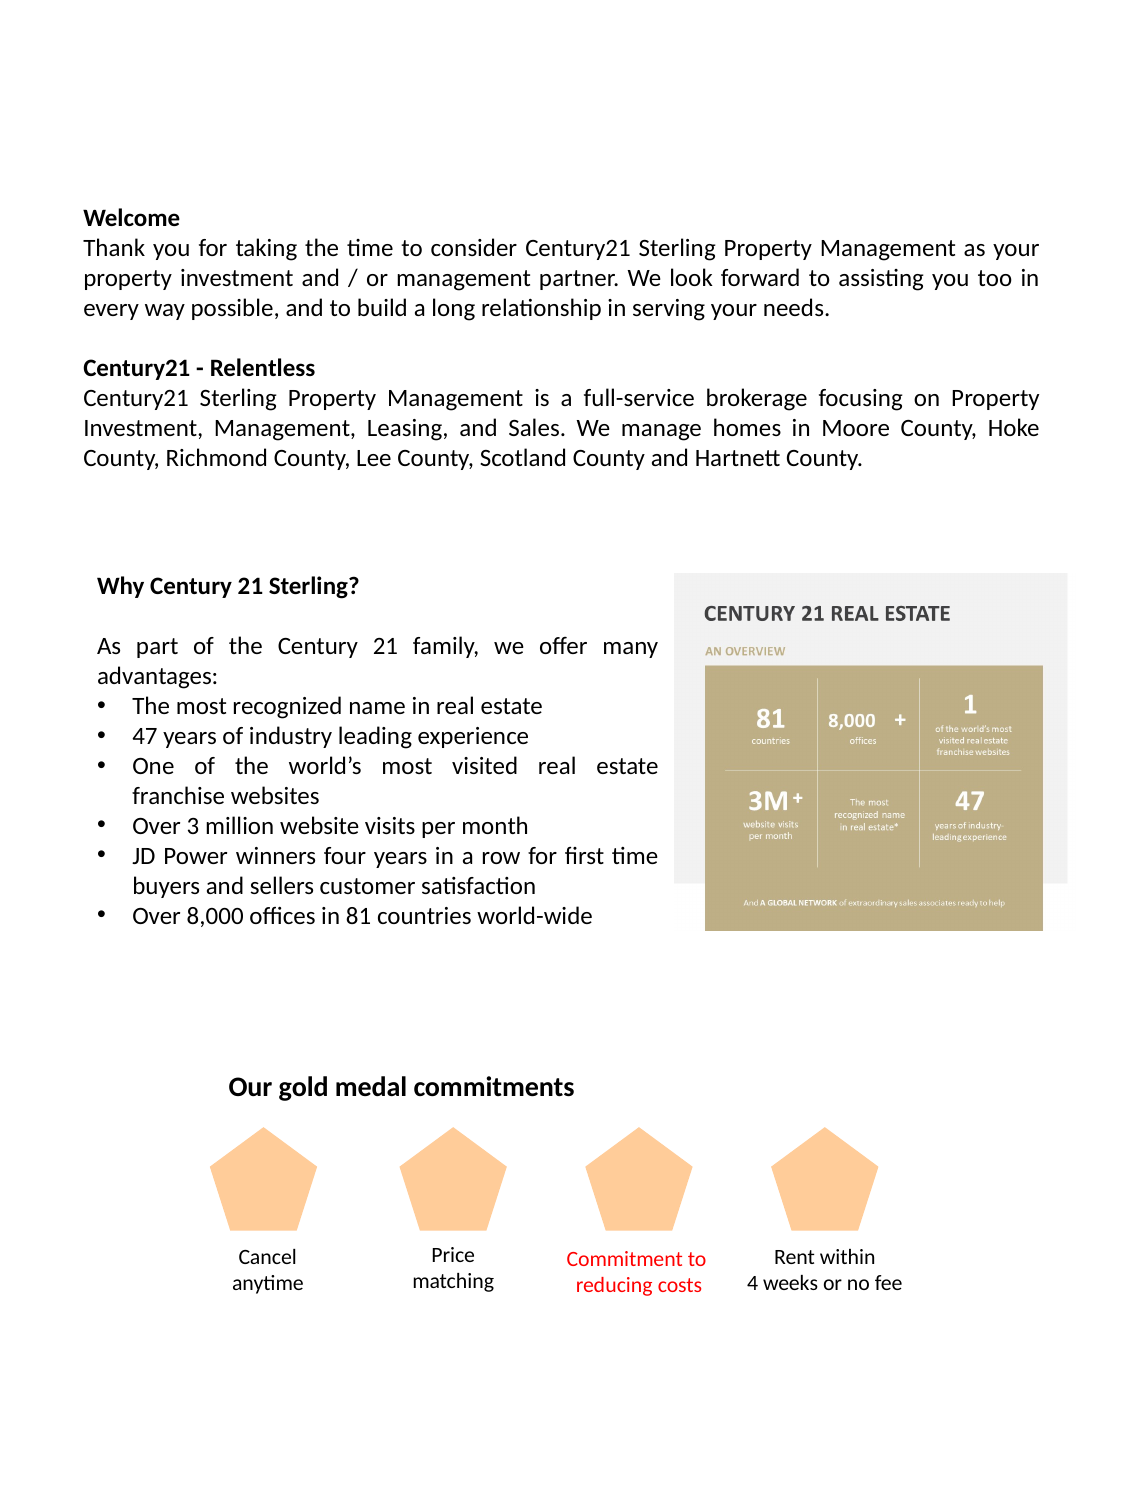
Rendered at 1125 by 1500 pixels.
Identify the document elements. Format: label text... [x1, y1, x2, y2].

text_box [205, 1061, 920, 1306]
text_box Why Century 21 Sterling? As part of the Century 21 family, we offer many advantages: The most recognized name in real estate 47 years of industry leading experience One of the world’s most visited real estate franchise websites Over 3 million website visits per month JD Power winners four years in a row for first time buyers and sellers customer satisfaction Over 8,000 offices in 81 countries world-wide [82, 532, 675, 967]
text_box Welcome Thank you for taking the time to consider Century21 Sterling Property Management as your property investment and / or management partner. We look forward to assisting you too in every way possible, and to build a long relationship in serving your needs. Century21 - Relentless Century21 Sterling Property Management is a full-service brokerage focusing on Property Investment, Management, Leasing, and Sales. We manage homes in Moore County, Hoke County, Richmond County, Lee County, Scotland County and Hartnett County. [68, 194, 1057, 479]
picture [674, 573, 1076, 932]
